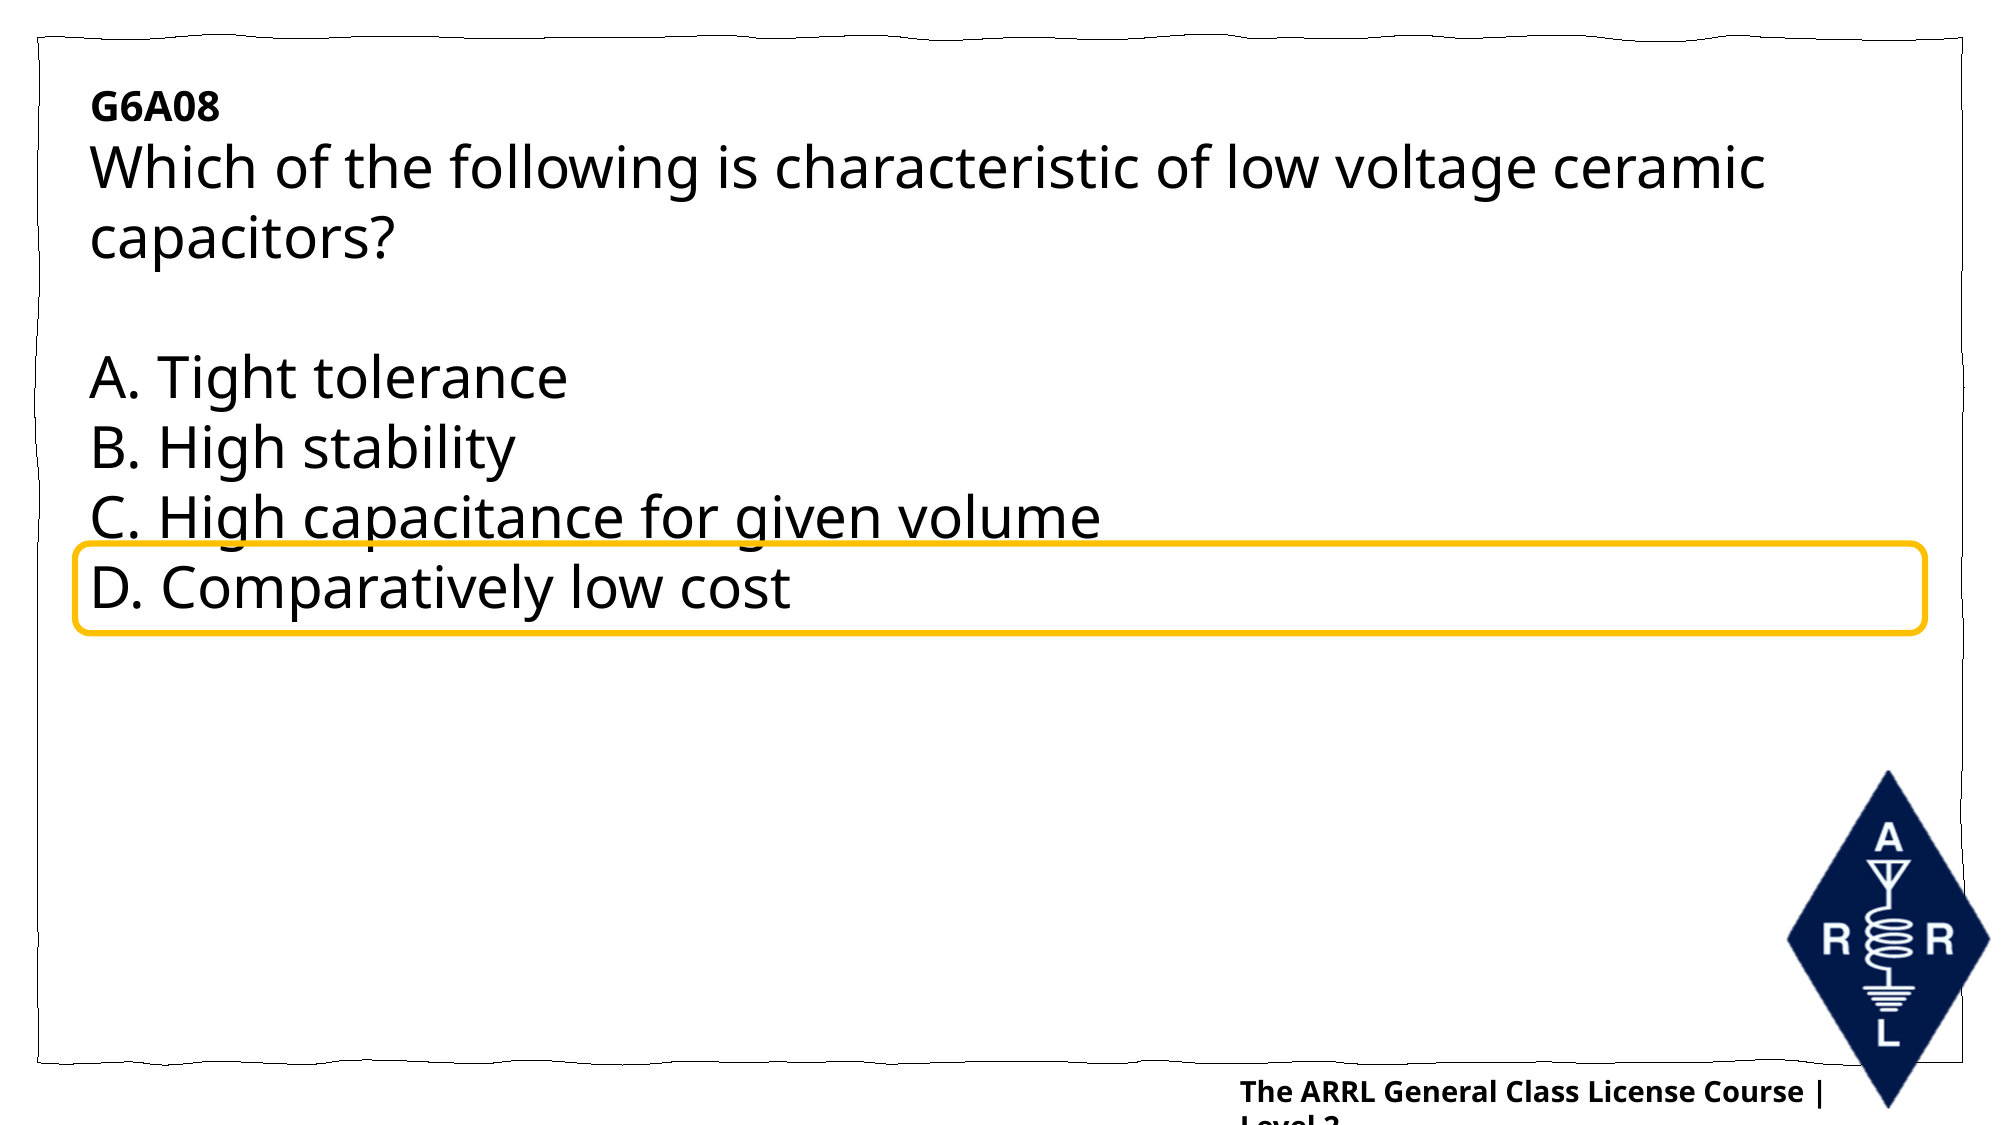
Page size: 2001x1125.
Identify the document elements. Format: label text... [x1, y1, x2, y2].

text_box [73, 542, 1927, 635]
picture [1773, 752, 1999, 1125]
text_box G6A08 Which of the following is characteristic of low voltage ceramic capacitors? A. Tight tolerance B. High stability C. High capacitance for given volume D. Comparatively low cost [75, 72, 1850, 550]
